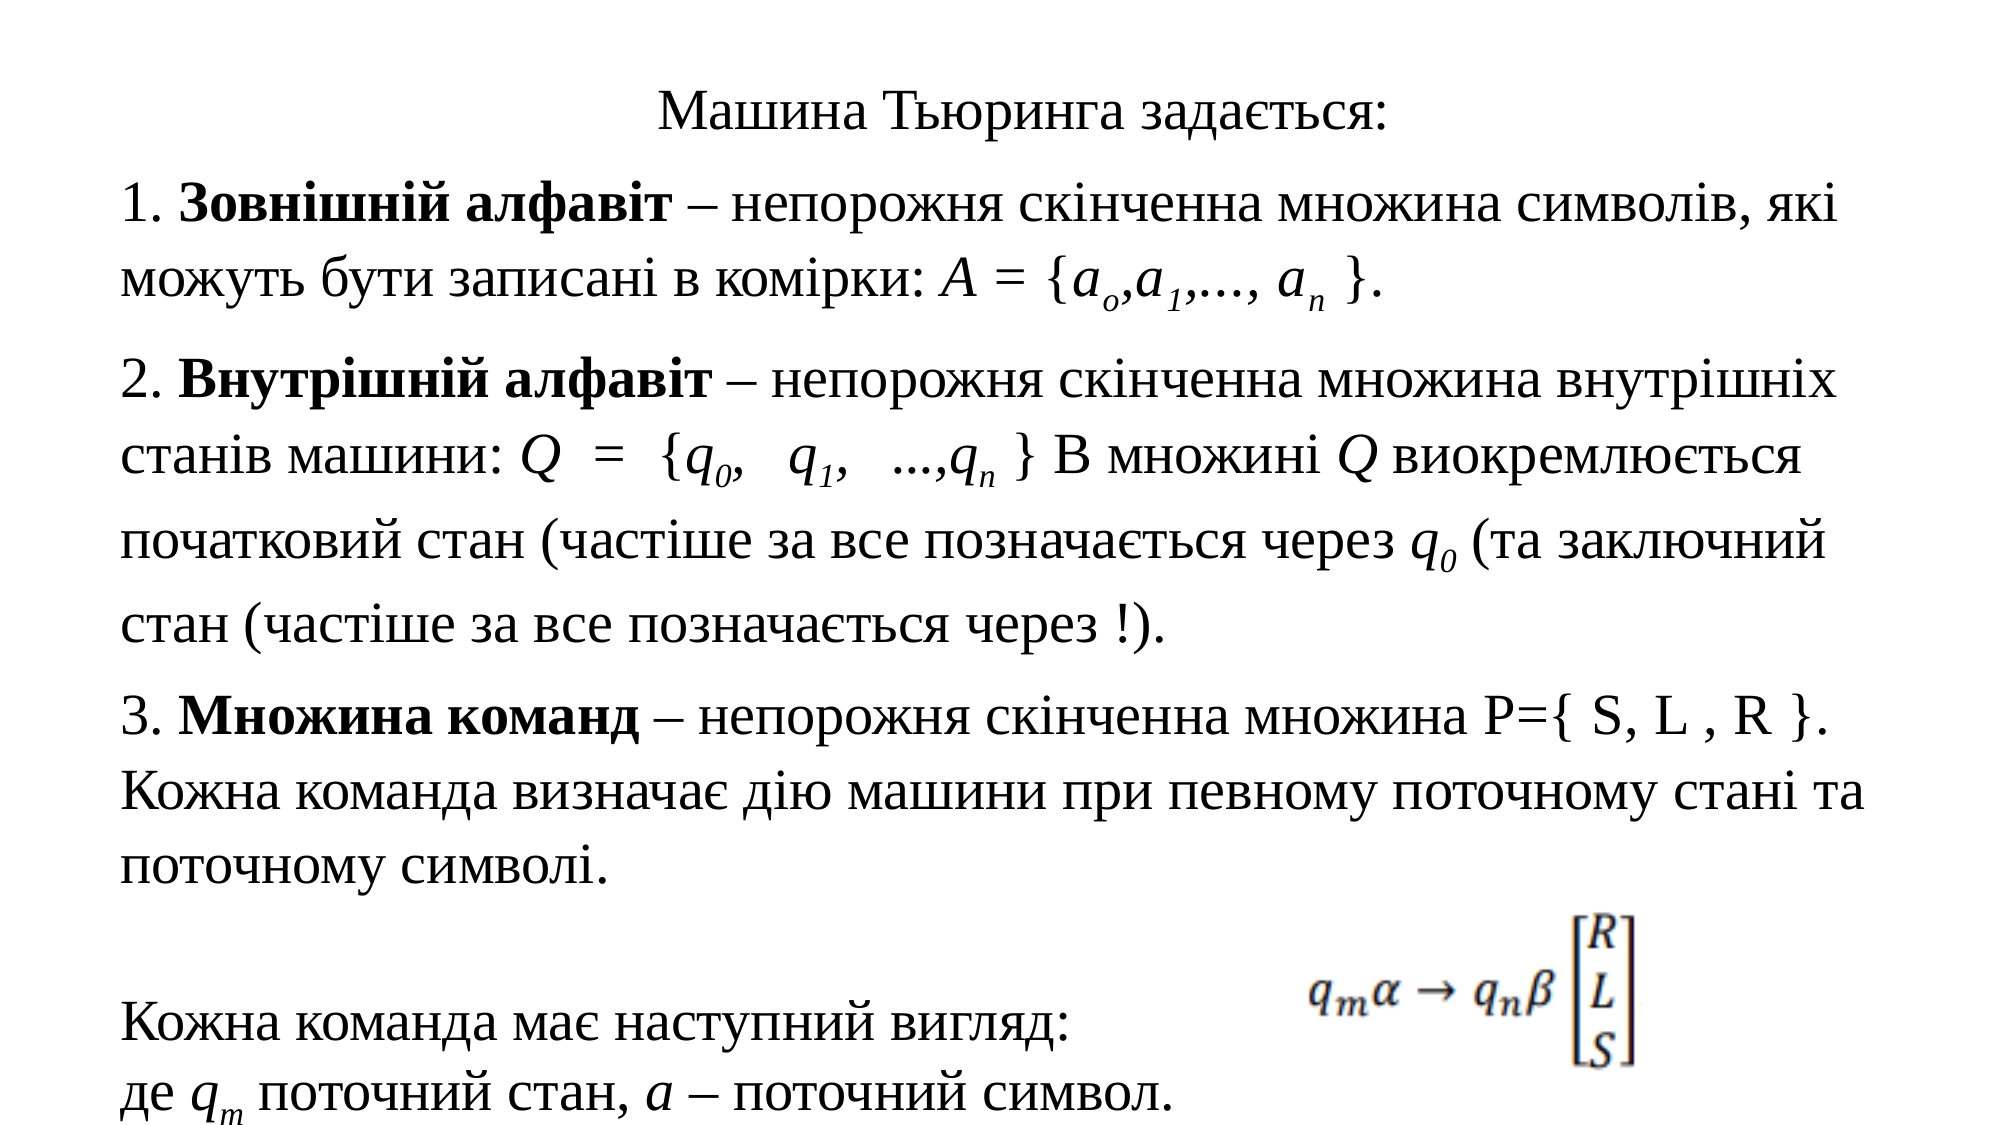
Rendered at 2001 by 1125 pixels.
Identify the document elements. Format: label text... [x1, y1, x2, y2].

picture [1278, 892, 1670, 1087]
text_box Машина Тьюринга задається: 1. Зовнішній алфавіт – непорожня скінченна множина символів, які можуть бути записані в комірки: А = {ао,а1,..., аn }. 2. Внутрішній алфавіт – непорожня скінченна множина внутрішніх станів машини: Q = {q0, q1, ...,qn } В множині Q виокремлюється початковий стан (частіше за все позначається через q0 (та заключний стан (частіше за все позначається через !). 3. Множина команд – непорожня скінченна множина P={ S, L , R }. Кожна команда визначає дію машини при певному поточному стані та поточному символі. Кожна команда має наступний вигляд: де qm поточний стан, а – поточний символ. [105, 58, 1957, 1125]
